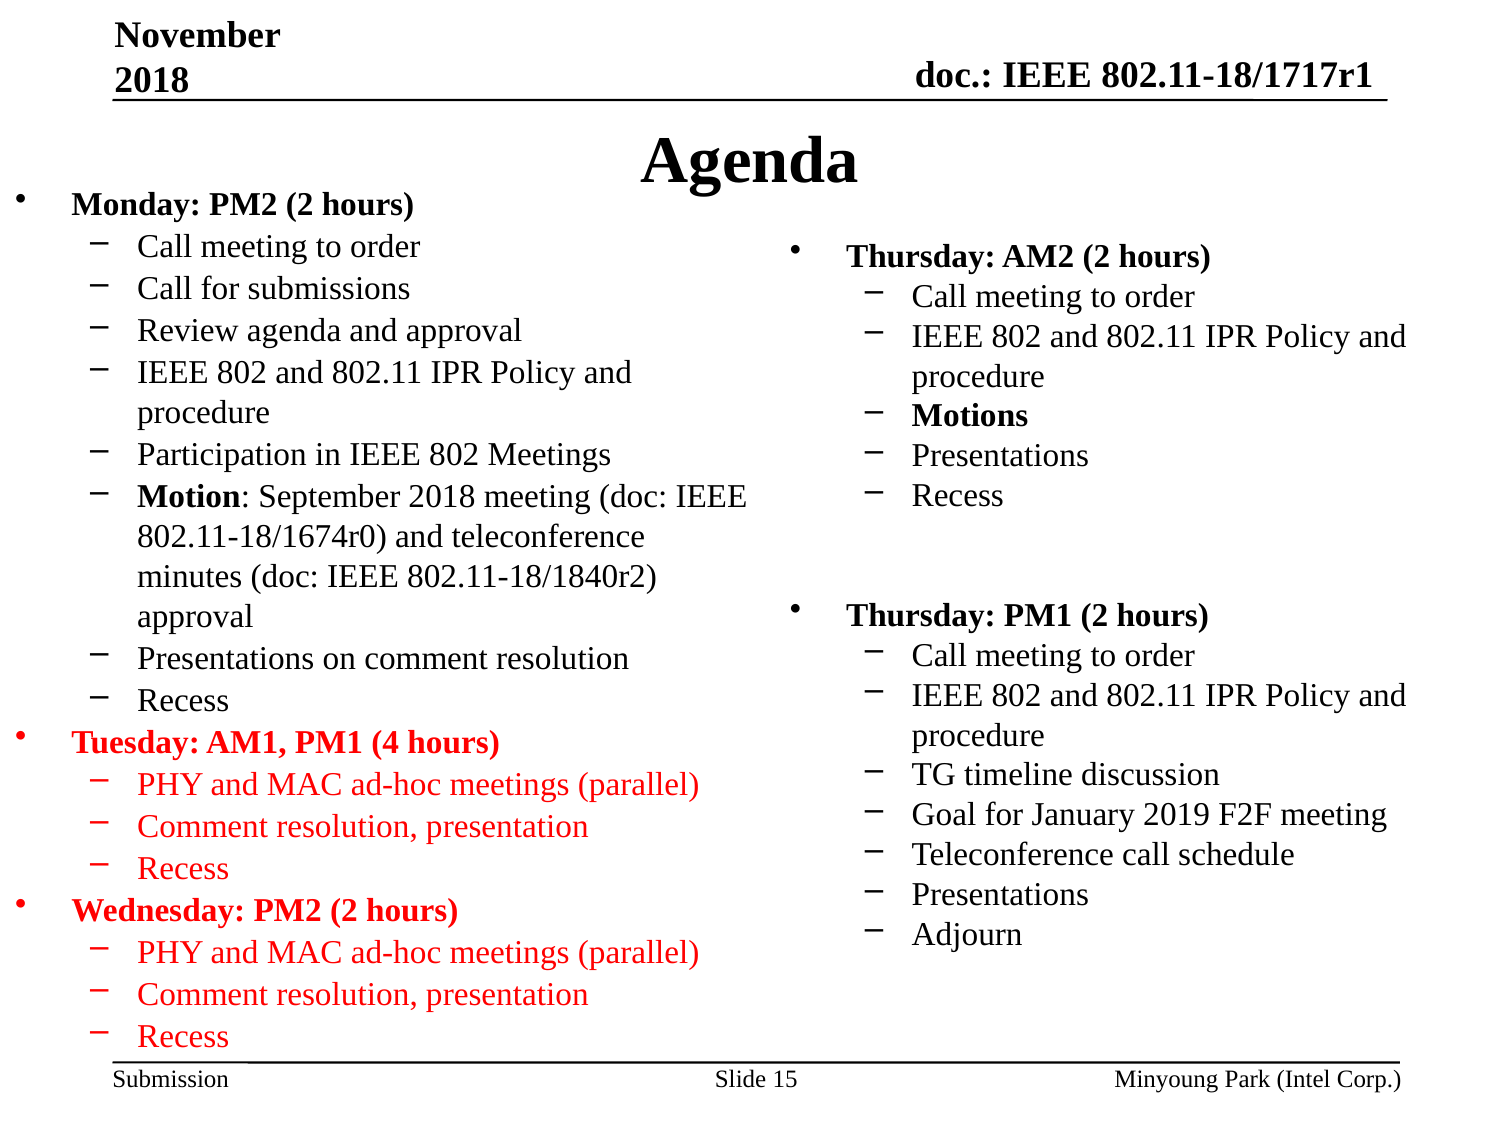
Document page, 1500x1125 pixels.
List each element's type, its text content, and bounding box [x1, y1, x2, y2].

list Monday: PM2 (2 hours) Call meeting to order Call for submissions Review agenda and approval IEEE 802 and 802.11 IPR Policy and procedure Participation in IEEE 802 Meetings Motion: September 2018 meeting (doc: IEEE 802.11-18/1674r0) and teleconference minutes (doc: IEEE 802.11-18/1840r2) approval Presentations on comment resolution Recess Tuesday: AM1, PM1 (4 hours) PHY and MAC ad-hoc meetings (parallel) Comment resolution, presentation Recess Wednesday: PM2 (2 hours) PHY and MAC ad-hoc meetings (parallel) Comment resolution, presentation Recess [0, 174, 775, 1063]
footer Minyoung Park (Intel Corp.) [949, 1061, 1402, 1093]
slide_number Slide 15 [712, 1061, 800, 1093]
list Thursday: AM2 (2 hours) Call meeting to order IEEE 802 and 802.11 IPR Policy and procedure Motions Presentations Recess Thursday: PM1 (2 hours) Call meeting to order IEEE 802 and 802.11 IPR Policy and procedure TG timeline discussion Goal for January 2019 F2F meeting Teleconference call schedule Presentations Adjourn [774, 226, 1500, 1063]
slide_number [114, 54, 335, 101]
title Agenda [112, 112, 1388, 200]
